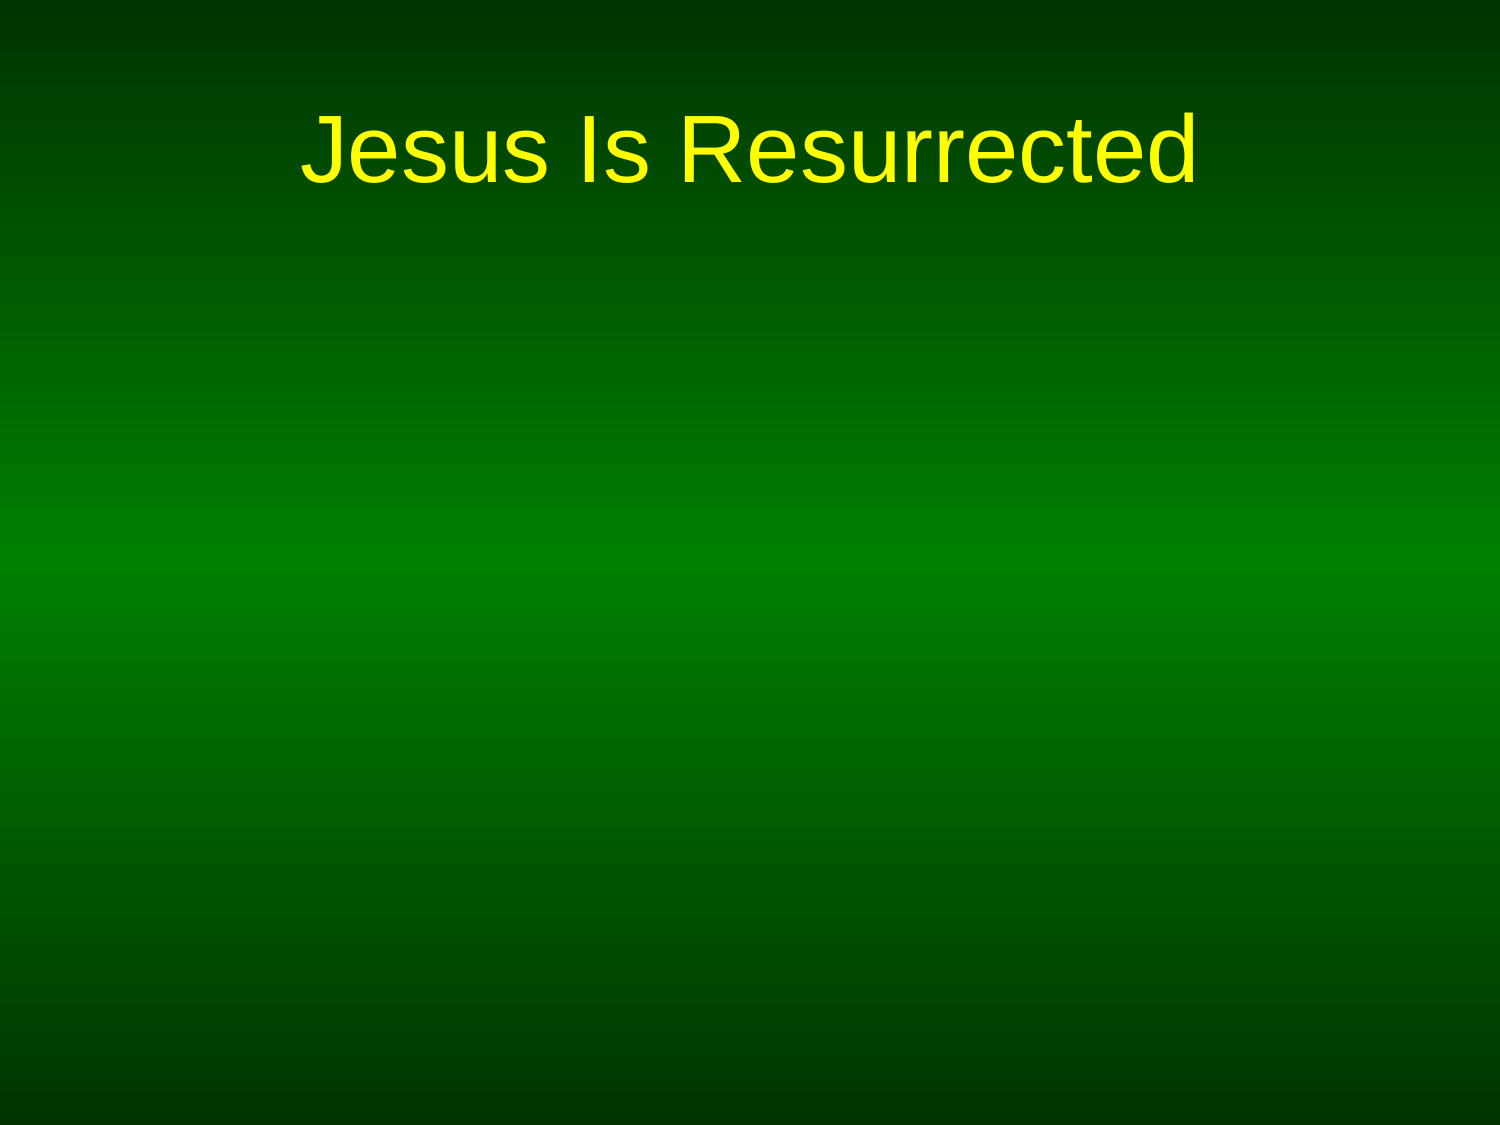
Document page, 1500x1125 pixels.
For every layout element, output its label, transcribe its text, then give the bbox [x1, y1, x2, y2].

title Jesus Is Resurrected [37, 50, 1463, 238]
